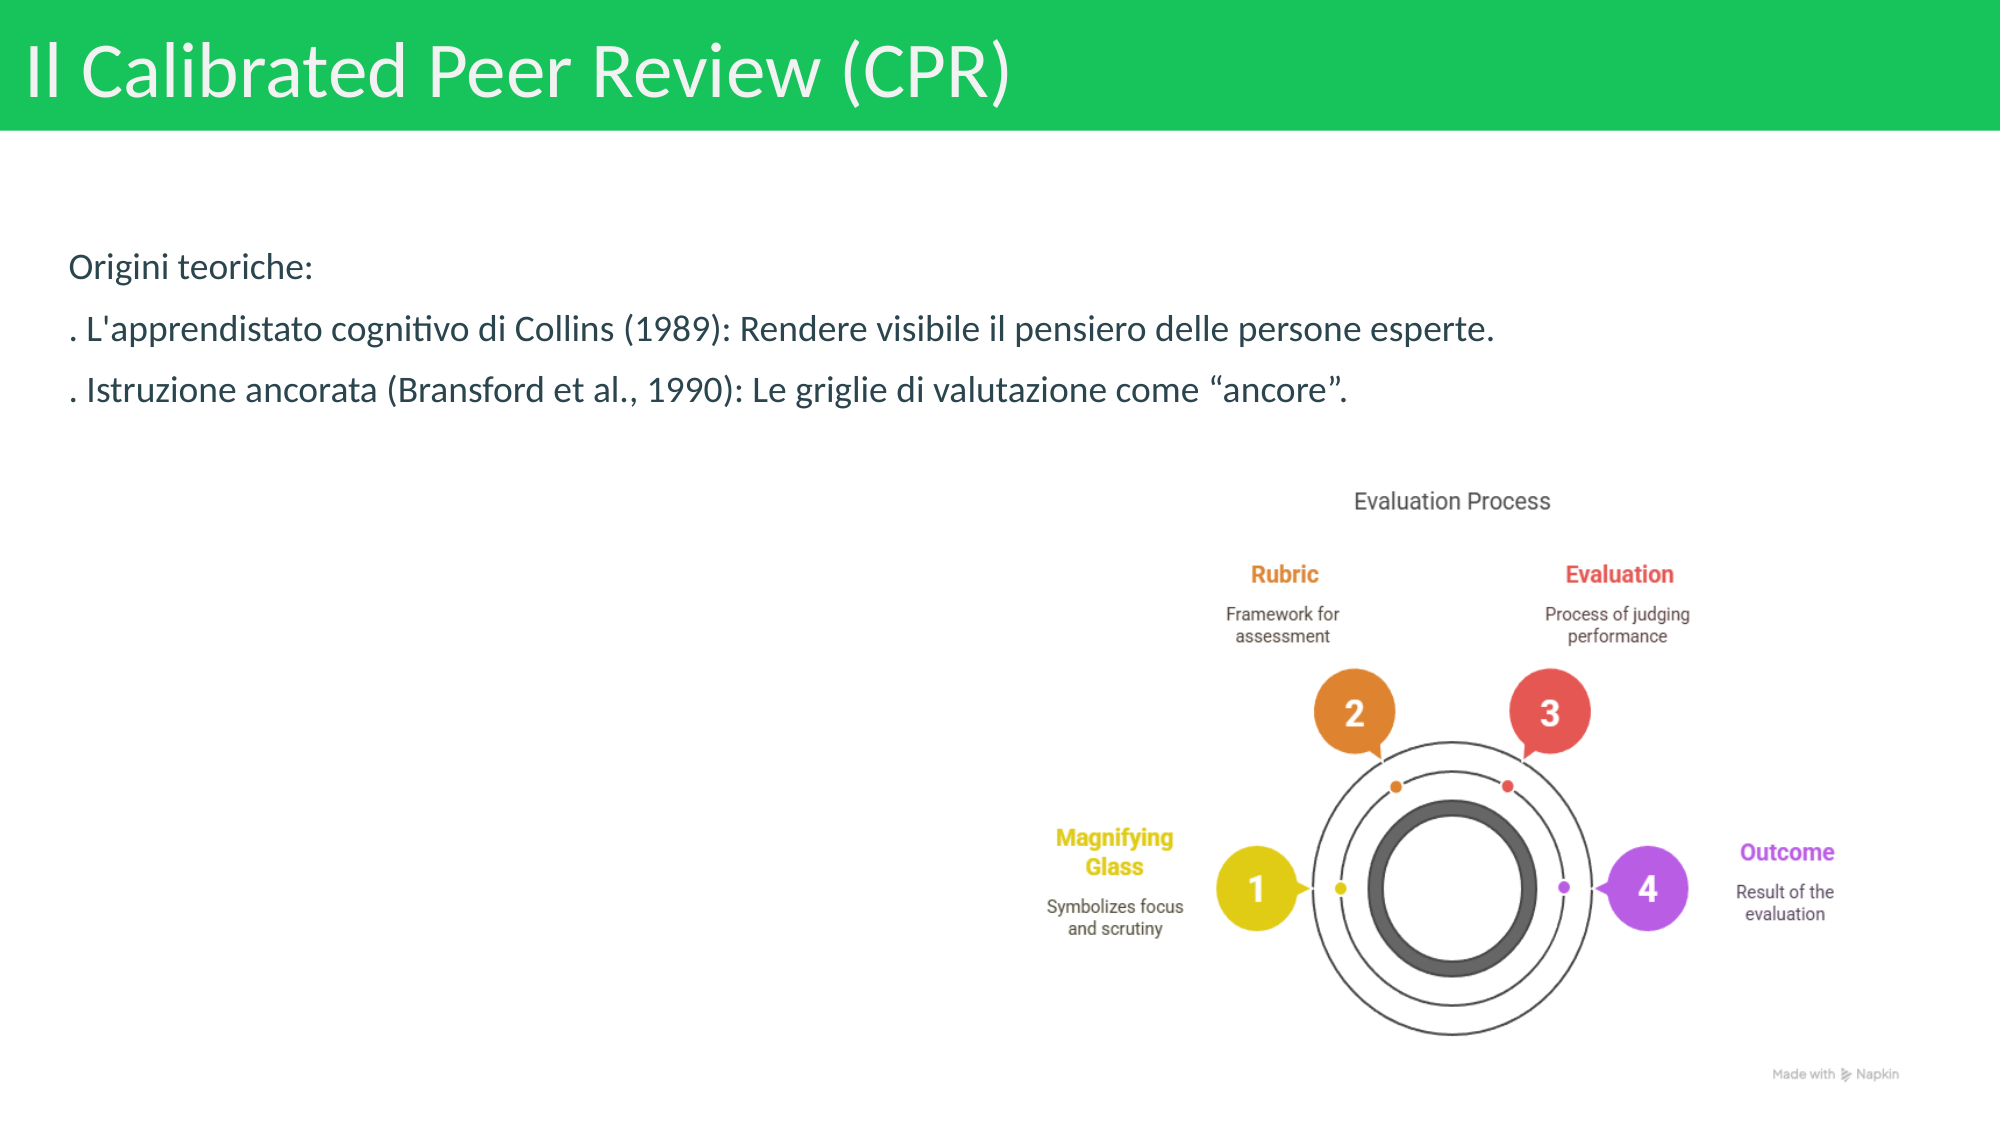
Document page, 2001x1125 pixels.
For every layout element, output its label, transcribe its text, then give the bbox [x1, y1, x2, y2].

title Il Calibrated Peer Review (CPR) [16, 13, 1976, 131]
picture [978, 427, 1927, 1108]
list Origini teoriche: . L'apprendistato cognitivo di Collins (1989): Rendere visibile il pensiero delle persone esperte. . Istruzione ancorata (Bransford et al., 1990): Le griglie di valutazione come “ancore”. [16, 239, 1976, 1108]
